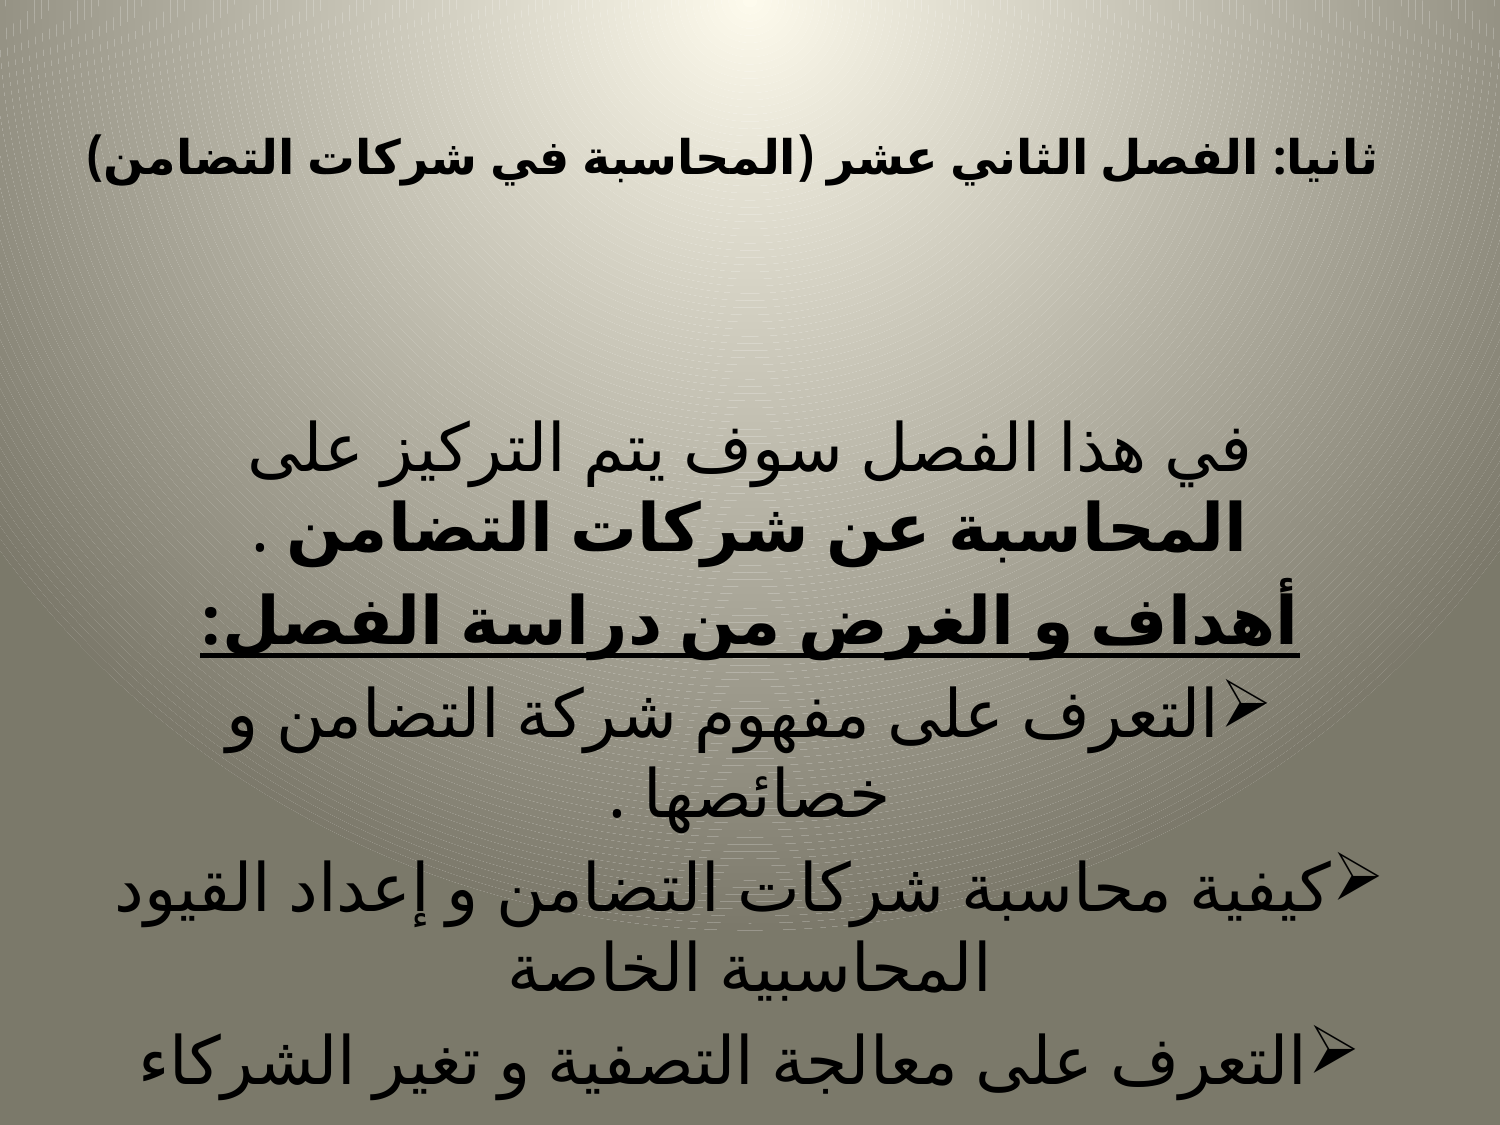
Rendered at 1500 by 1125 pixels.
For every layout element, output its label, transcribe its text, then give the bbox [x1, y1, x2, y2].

subtitle في هذا الفصل سوف يتم التركيز على المحاسبة عن شركات التضامن . أهداف و الغرض من دراسة الفصل: التعرف على مفهوم شركة التضامن و خصائصها . كيفية محاسبة شركات التضامن و إعداد القيود المحاسبية الخاصة التعرف على معالجة التصفية و تغير الشركاء [88, 397, 1412, 1059]
title ثانيا: الفصل الثاني عشر (المحاسبة في شركات التضامن) [64, 90, 1400, 279]
